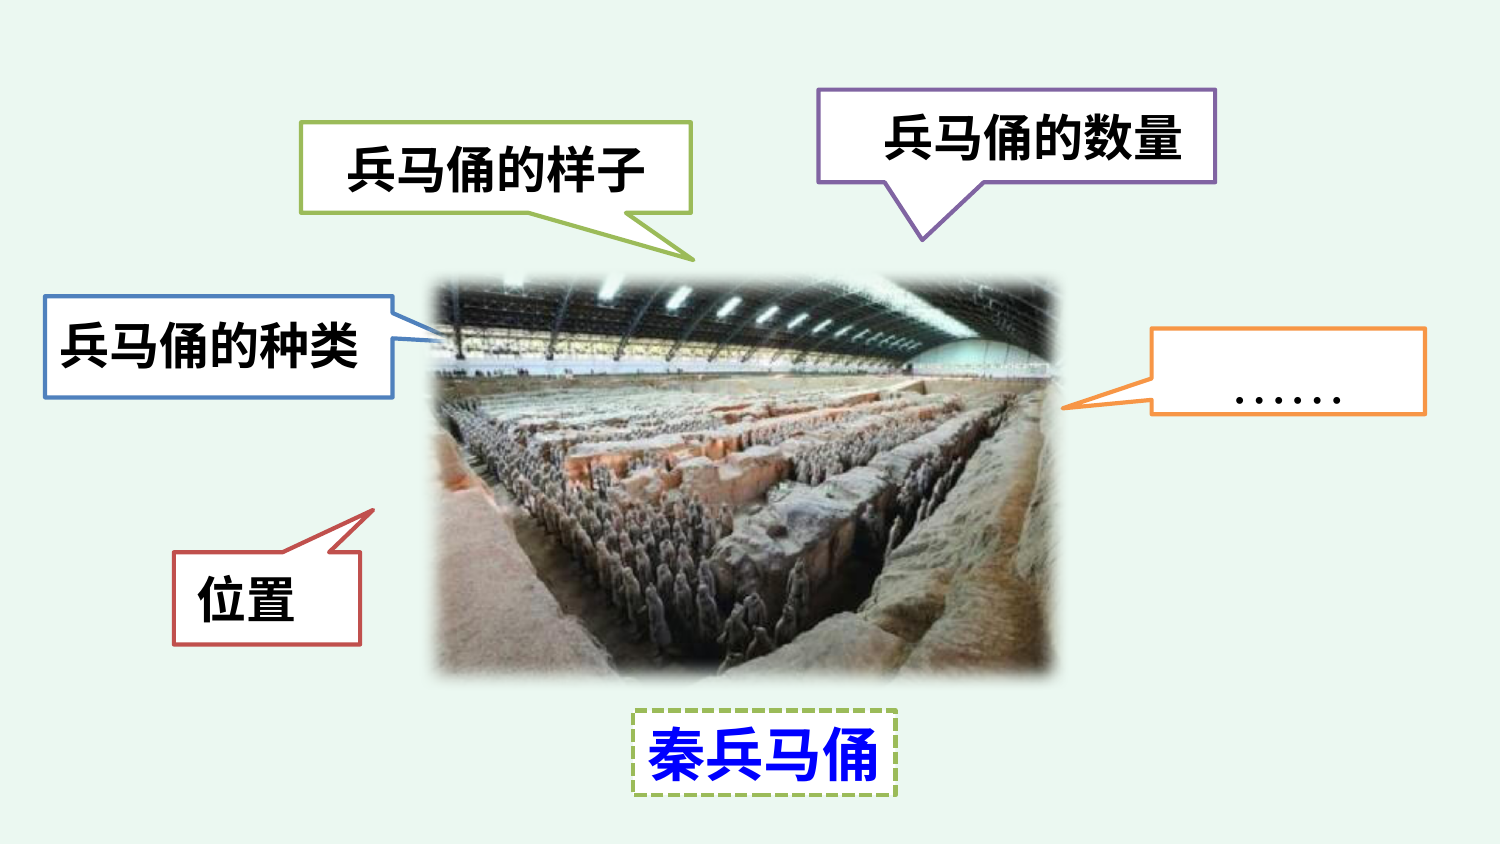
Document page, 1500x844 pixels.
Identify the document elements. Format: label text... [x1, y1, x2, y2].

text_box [44, 295, 393, 398]
picture [418, 268, 1070, 691]
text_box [1151, 328, 1426, 415]
text_box 秦兵马俑 [631, 708, 898, 797]
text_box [300, 121, 692, 214]
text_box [173, 552, 361, 645]
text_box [818, 89, 1233, 183]
